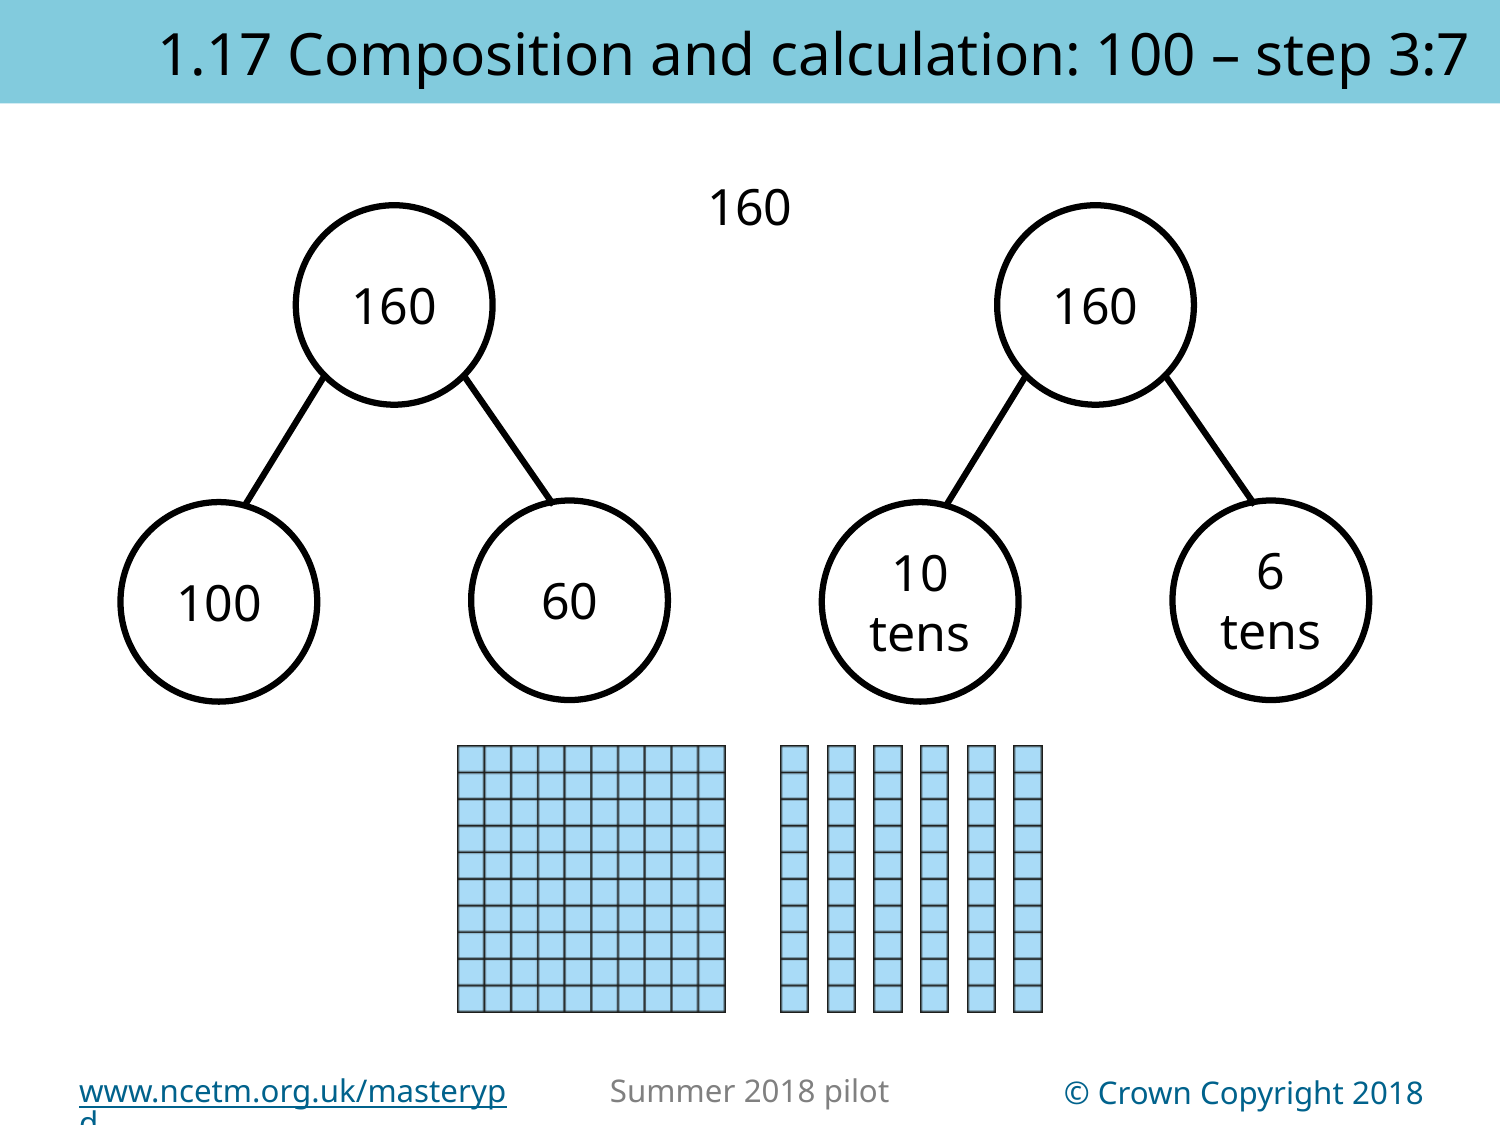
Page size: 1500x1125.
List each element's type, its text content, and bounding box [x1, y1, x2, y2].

picture [826, 745, 856, 1014]
picture [457, 745, 726, 1014]
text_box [821, 204, 1370, 702]
picture [966, 745, 996, 1014]
picture [920, 745, 949, 1014]
list 1.17 Composition and calculation: 100 – step 3:7 [0, 0, 1500, 104]
picture [1013, 745, 1043, 1014]
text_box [120, 204, 669, 702]
text_box 160 [682, 168, 818, 243]
picture [780, 745, 809, 1014]
picture [873, 745, 903, 1014]
